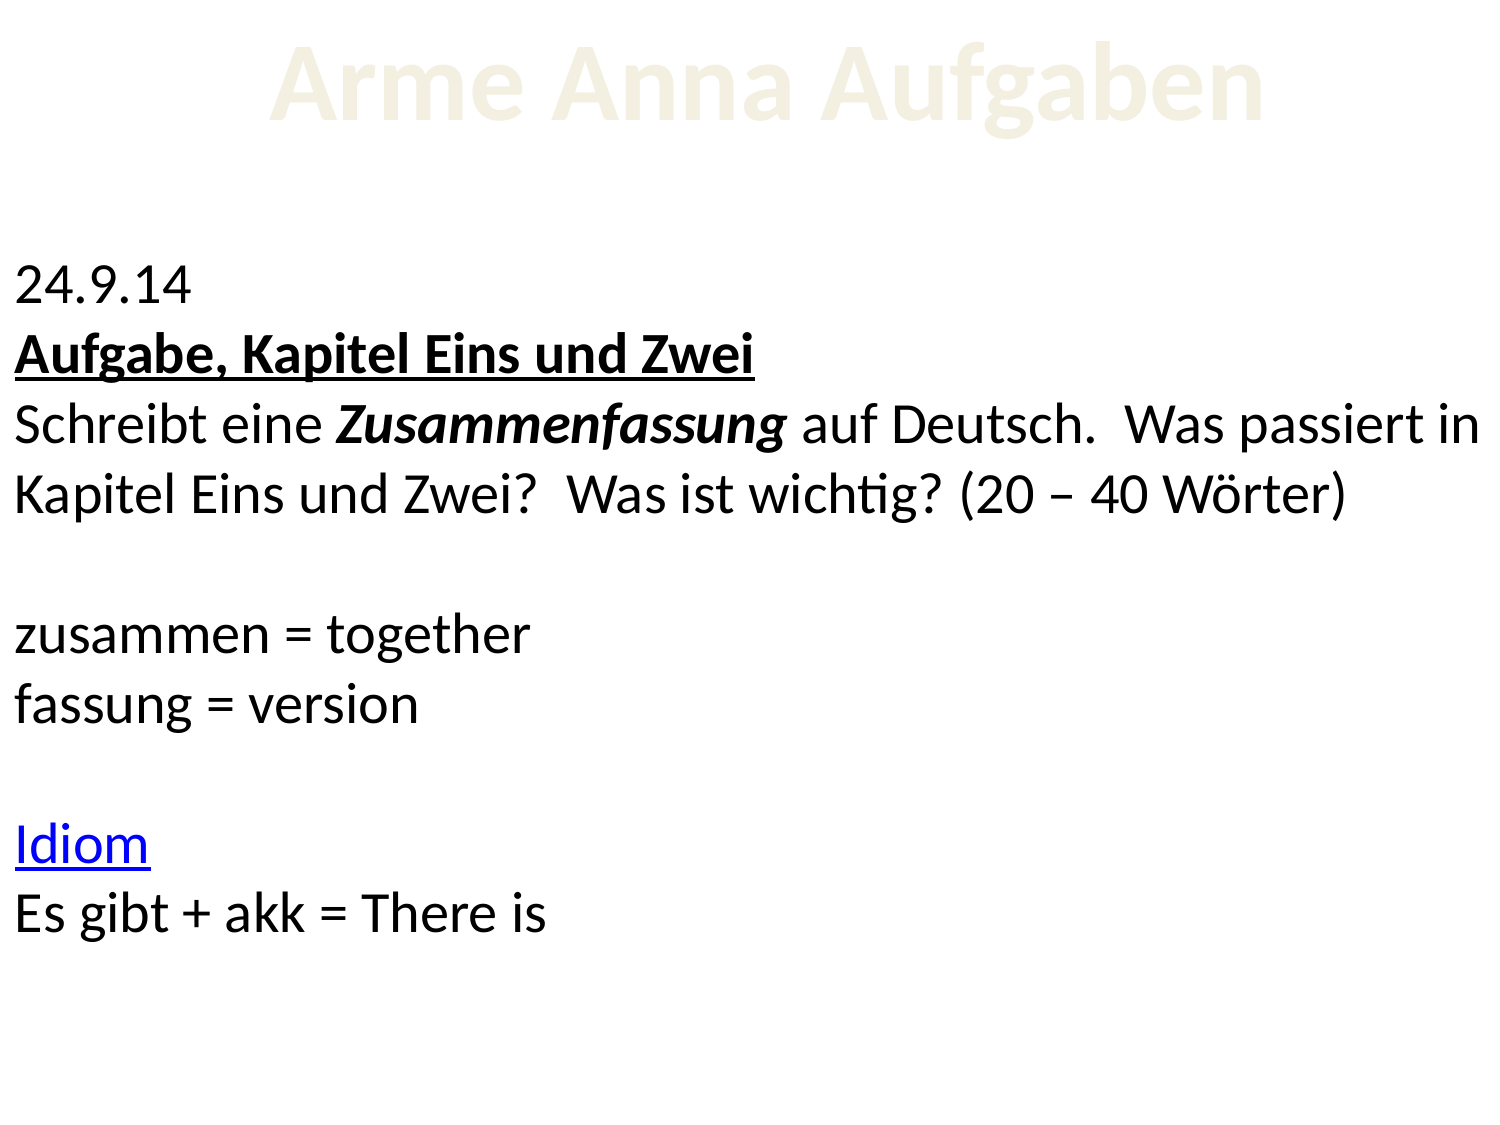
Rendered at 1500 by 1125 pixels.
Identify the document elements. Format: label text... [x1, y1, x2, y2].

text_box Arme Anna Aufgaben [254, 0, 1283, 150]
text_box 24.9.14 Aufgabe, Kapitel Eins und Zwei Schreibt eine Zusammenfassung auf Deutsch. Was passiert in Kapitel Eins und Zwei? Was ist wichtig? (20 – 40 Wörter) zusammen = together fassung = version Idiom Es gibt + akk = There is [0, 237, 1500, 952]
